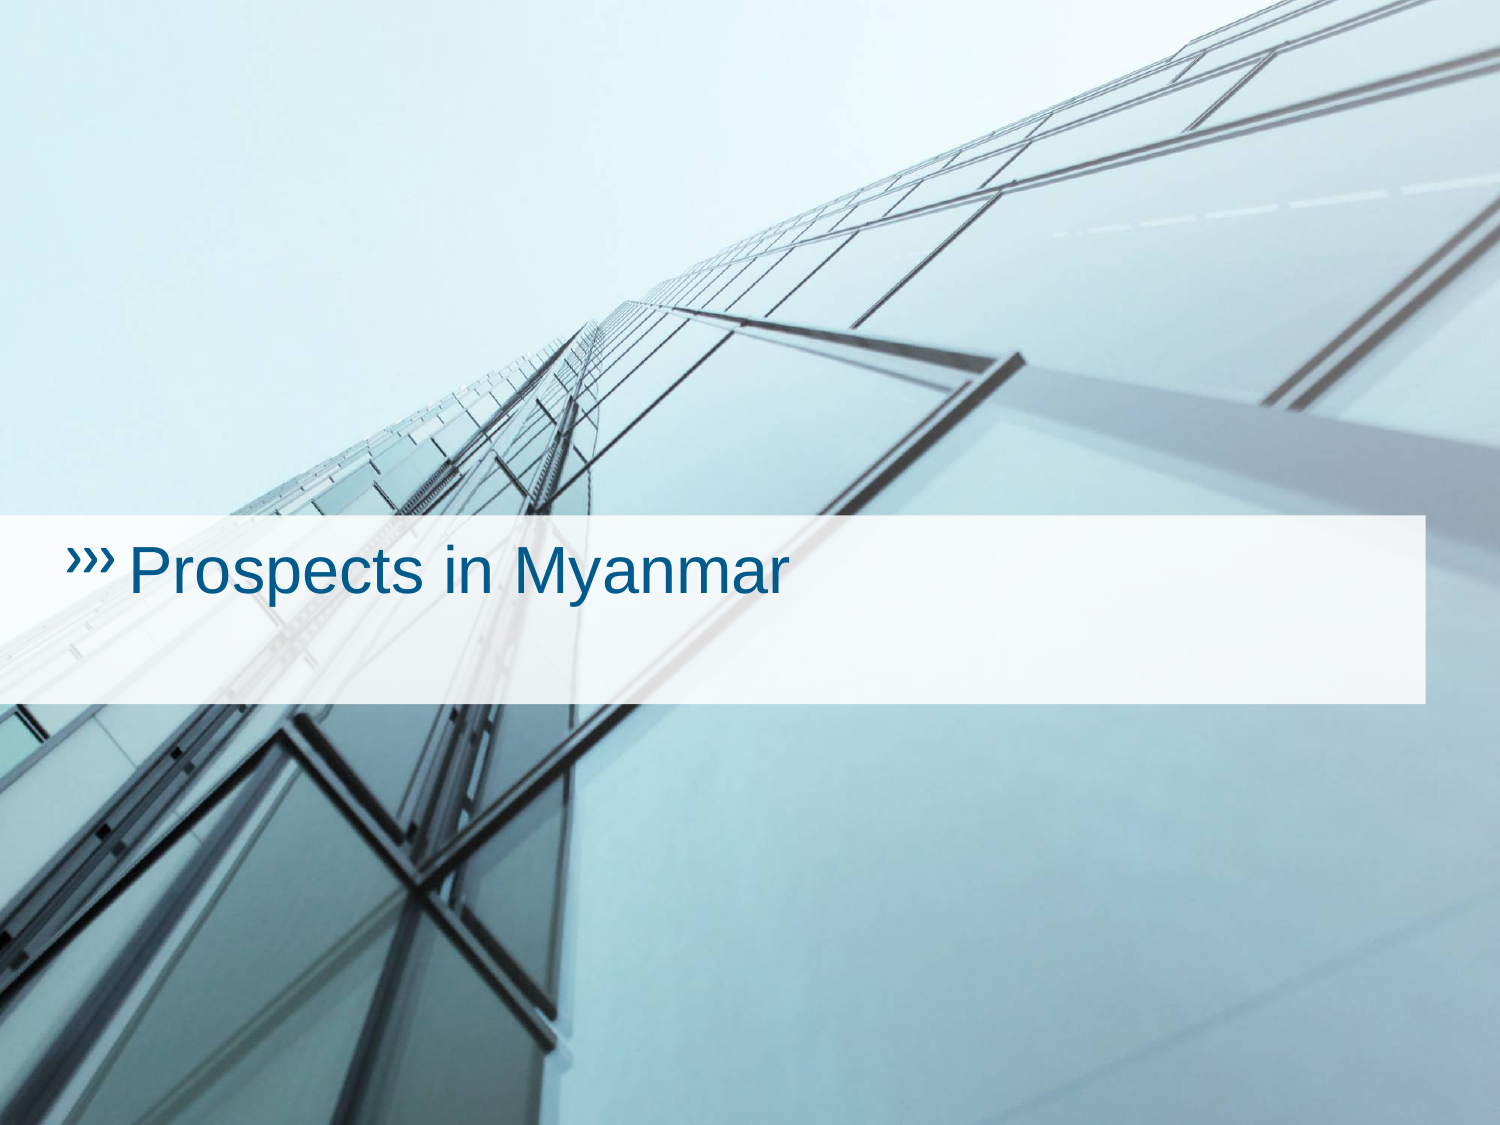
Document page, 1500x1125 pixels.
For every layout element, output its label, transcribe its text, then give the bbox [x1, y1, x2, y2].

picture [0, 0, 1500, 1125]
title Prospects in Myanmar [128, 526, 1318, 687]
